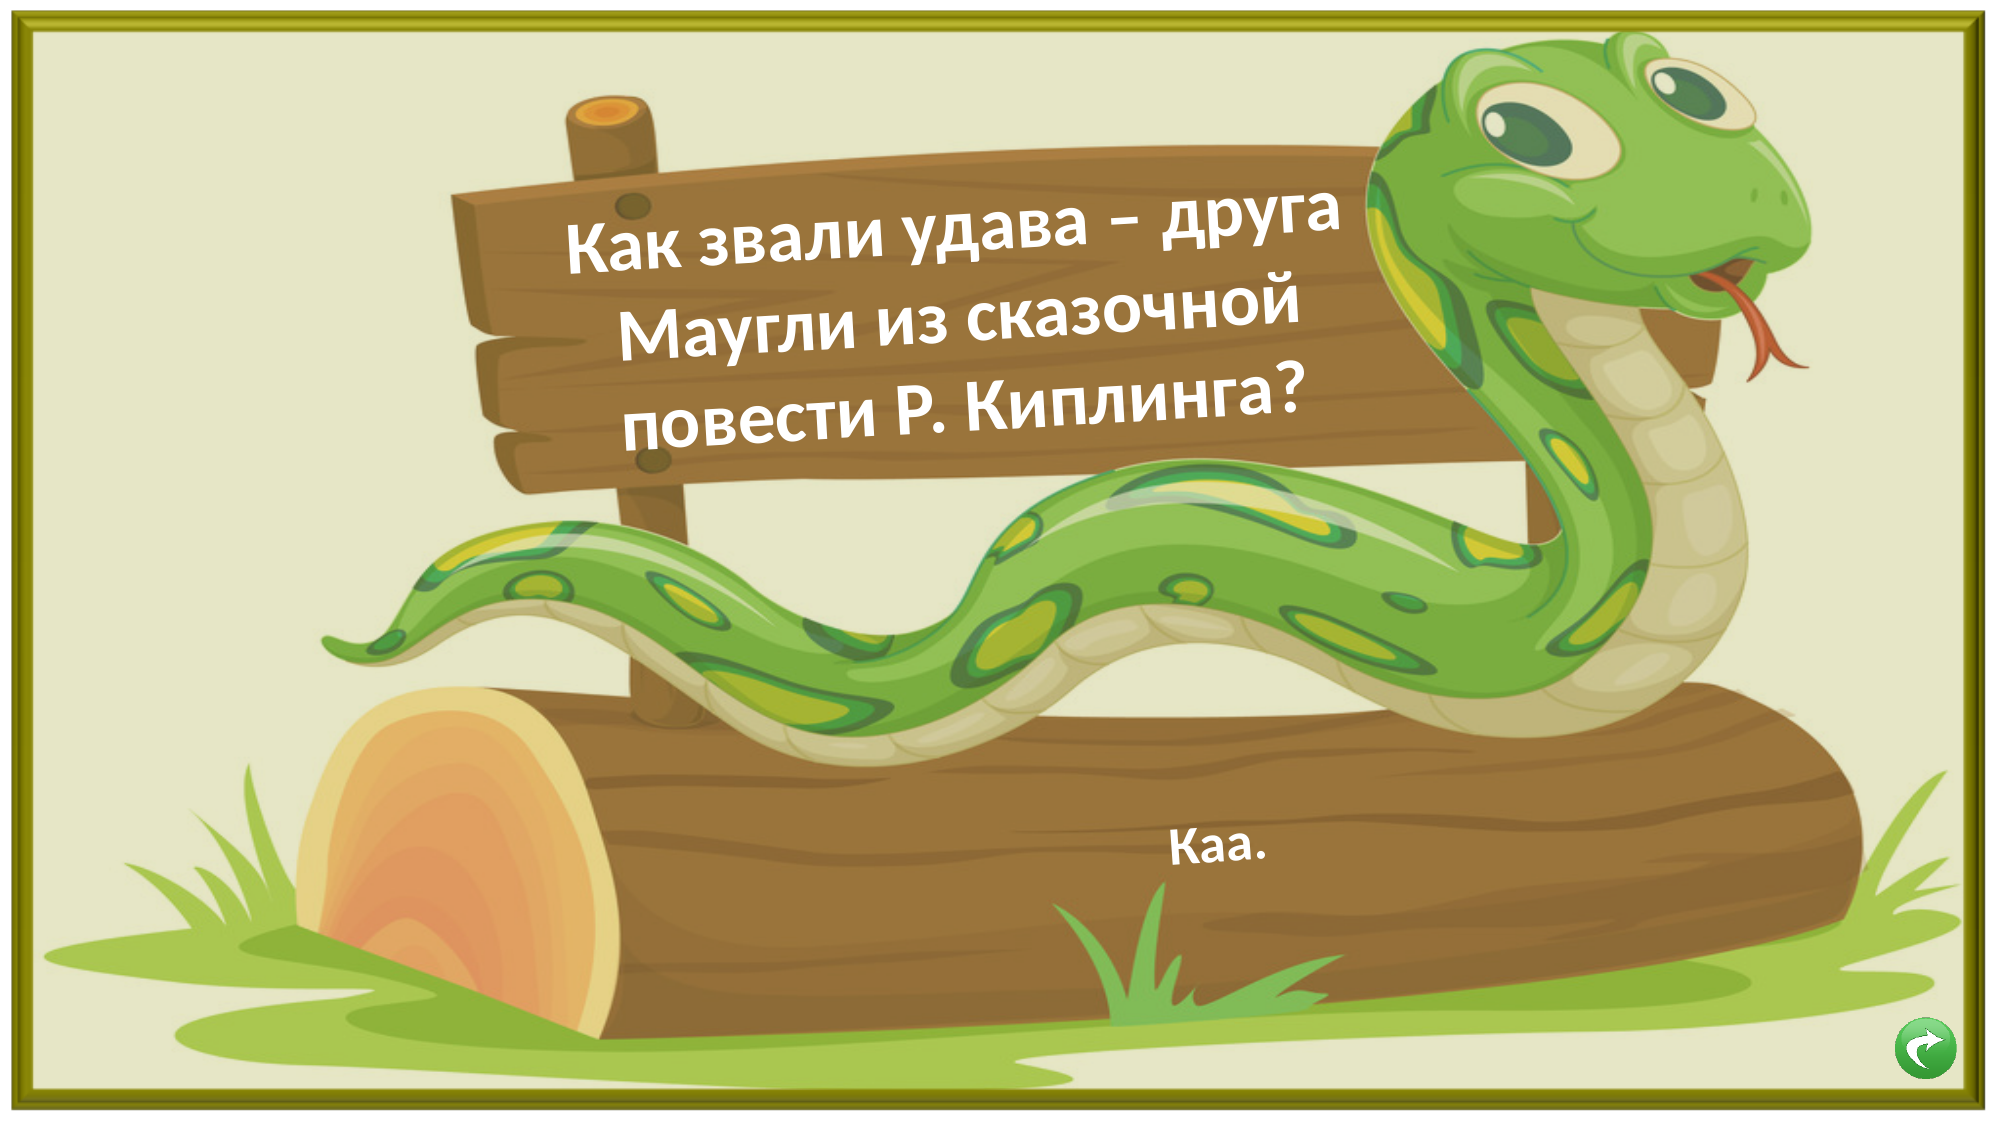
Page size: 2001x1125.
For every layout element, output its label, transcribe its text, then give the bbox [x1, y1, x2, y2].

text_box Каа. [611, 757, 1825, 923]
picture [0, 0, 2001, 1125]
text_box Как звали удава – друга Маугли из сказочной повести Р. Киплинга? [504, 143, 1413, 480]
